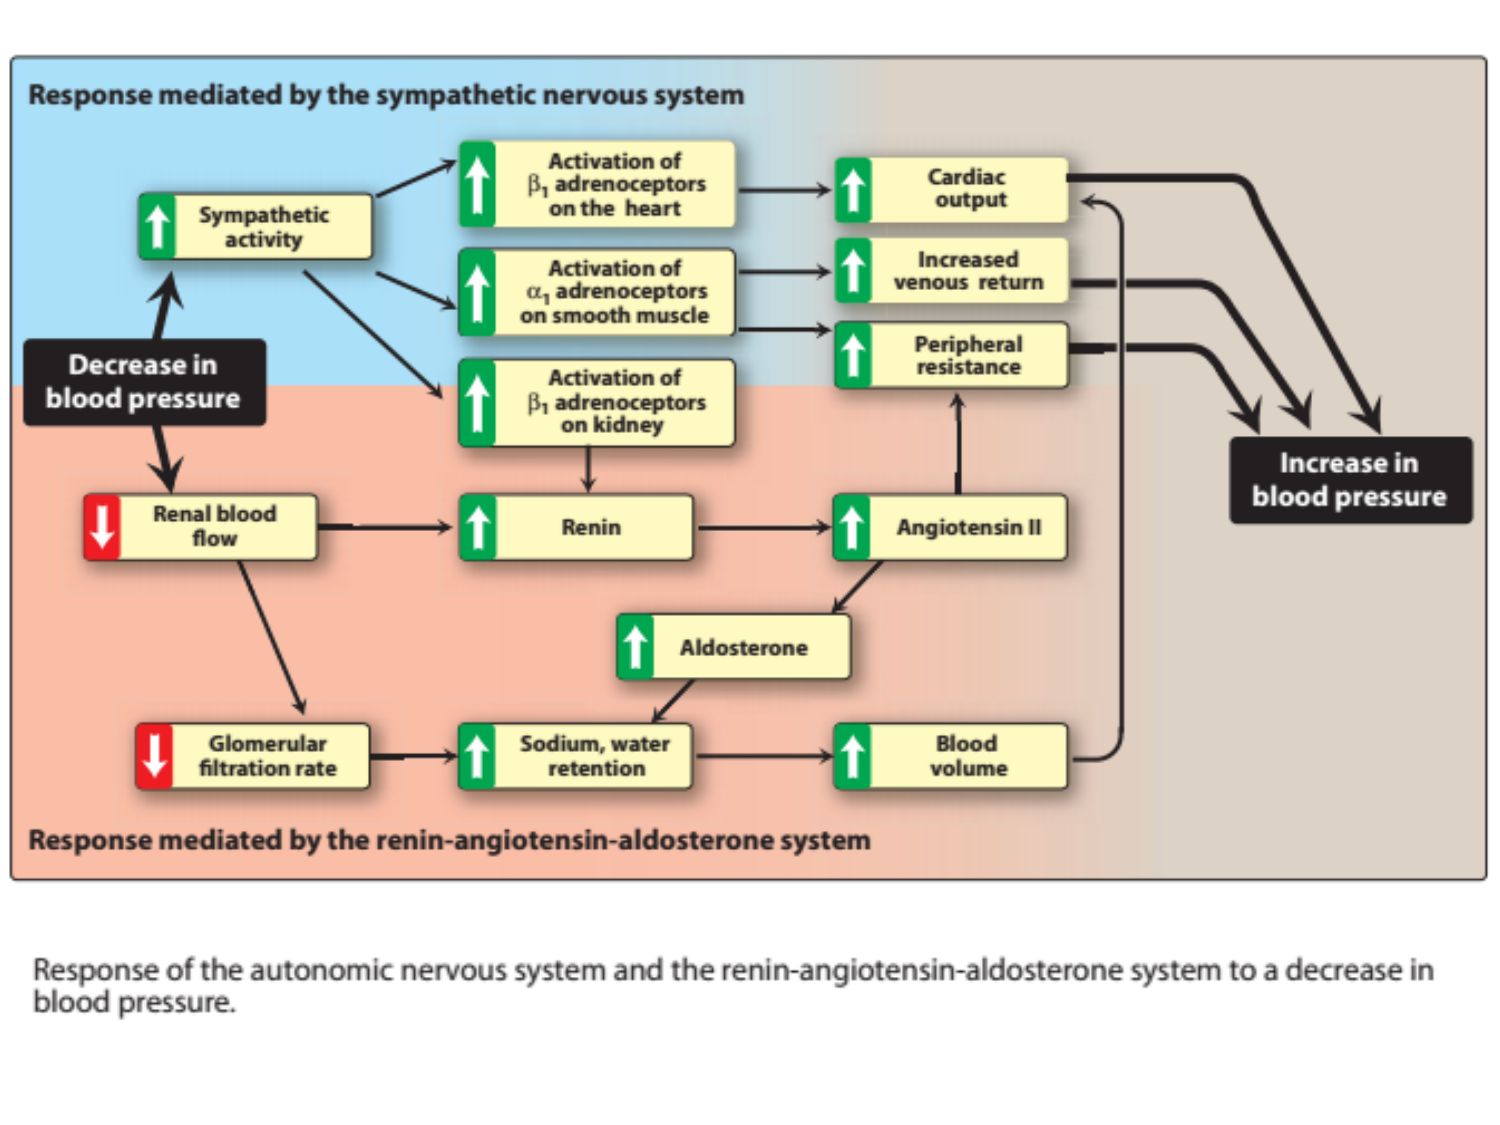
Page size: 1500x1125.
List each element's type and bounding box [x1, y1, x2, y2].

picture [24, 949, 1463, 1031]
picture [0, 49, 1497, 888]
